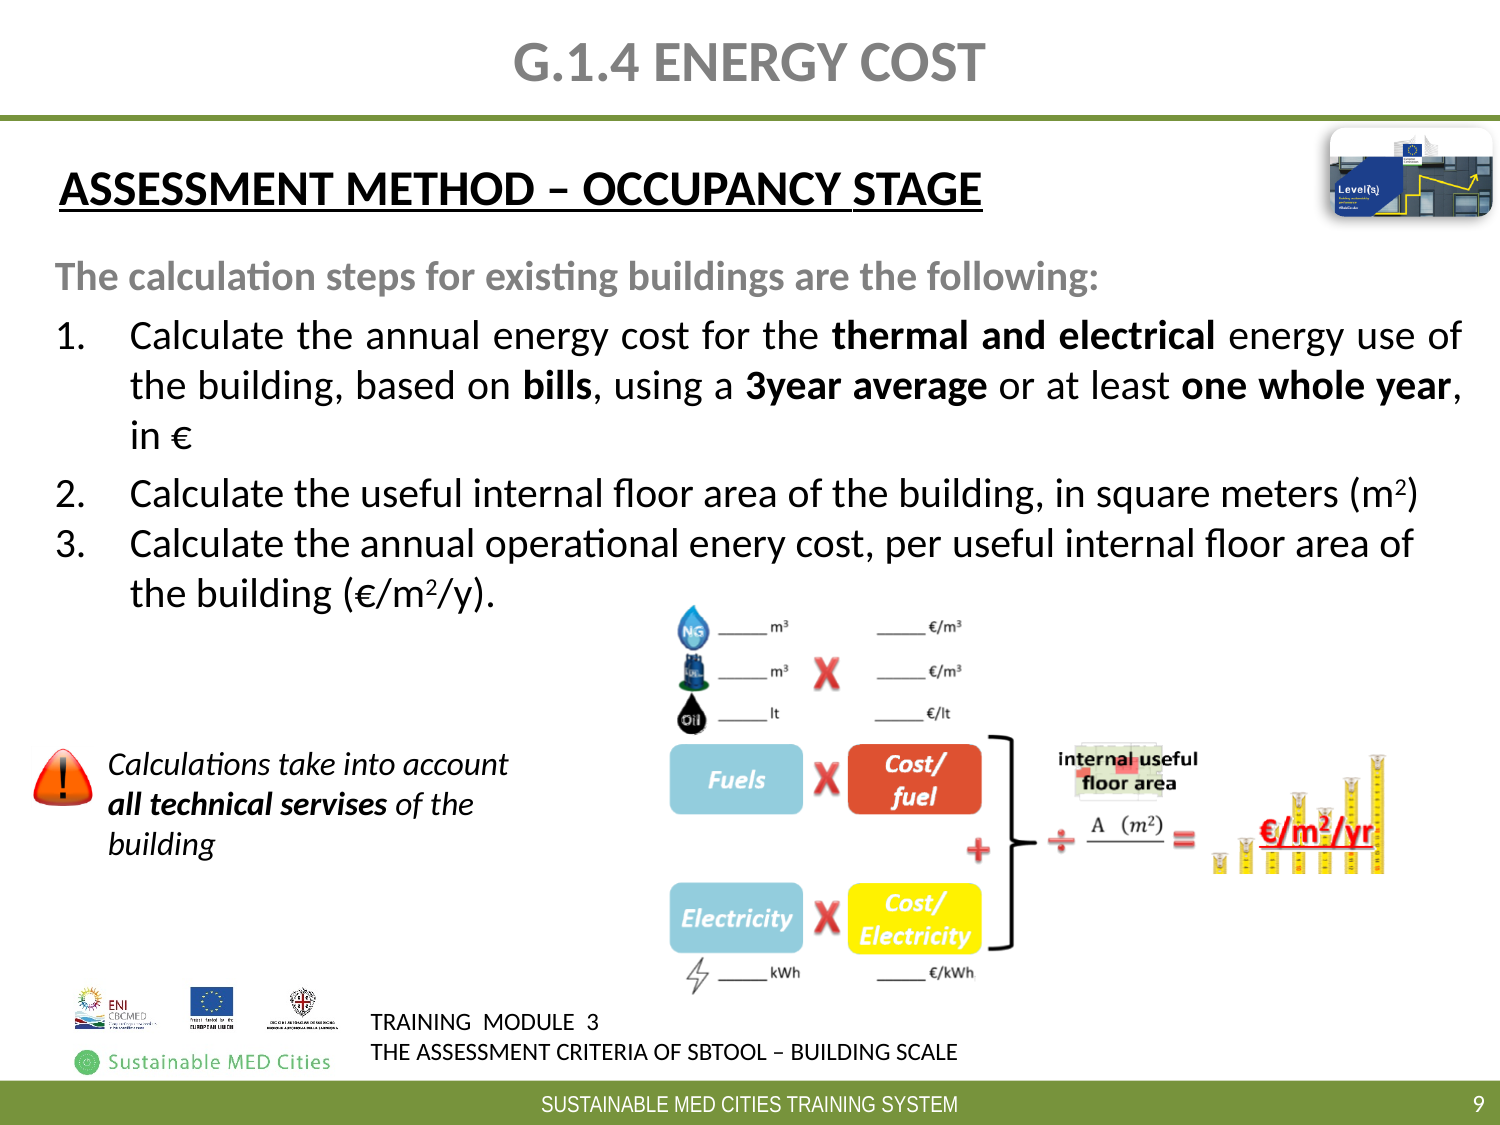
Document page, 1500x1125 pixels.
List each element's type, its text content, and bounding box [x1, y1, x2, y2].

text_box ASSESSMENT METHOD – OCCUPANCY STAGE [43, 147, 1249, 235]
text_box The calculation steps for existing buildings are the following: Calculate the annual energy cost for the thermal and electrical energy use of the building, based on bills, using a 3year average or at least one whole year, in € Calculate the useful internal floor area of the building, in square meters (m2) Calculate the annual operational enery cost, per useful internal floor area of the building (€/m2/y). [39, 241, 1478, 816]
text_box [30, 734, 547, 872]
picture [1329, 127, 1493, 217]
title G.1.4 ENERGY COST [0, 0, 1500, 117]
picture [634, 599, 1431, 1008]
picture [62, 978, 356, 1080]
slide_number 9 [1149, 1079, 1500, 1125]
